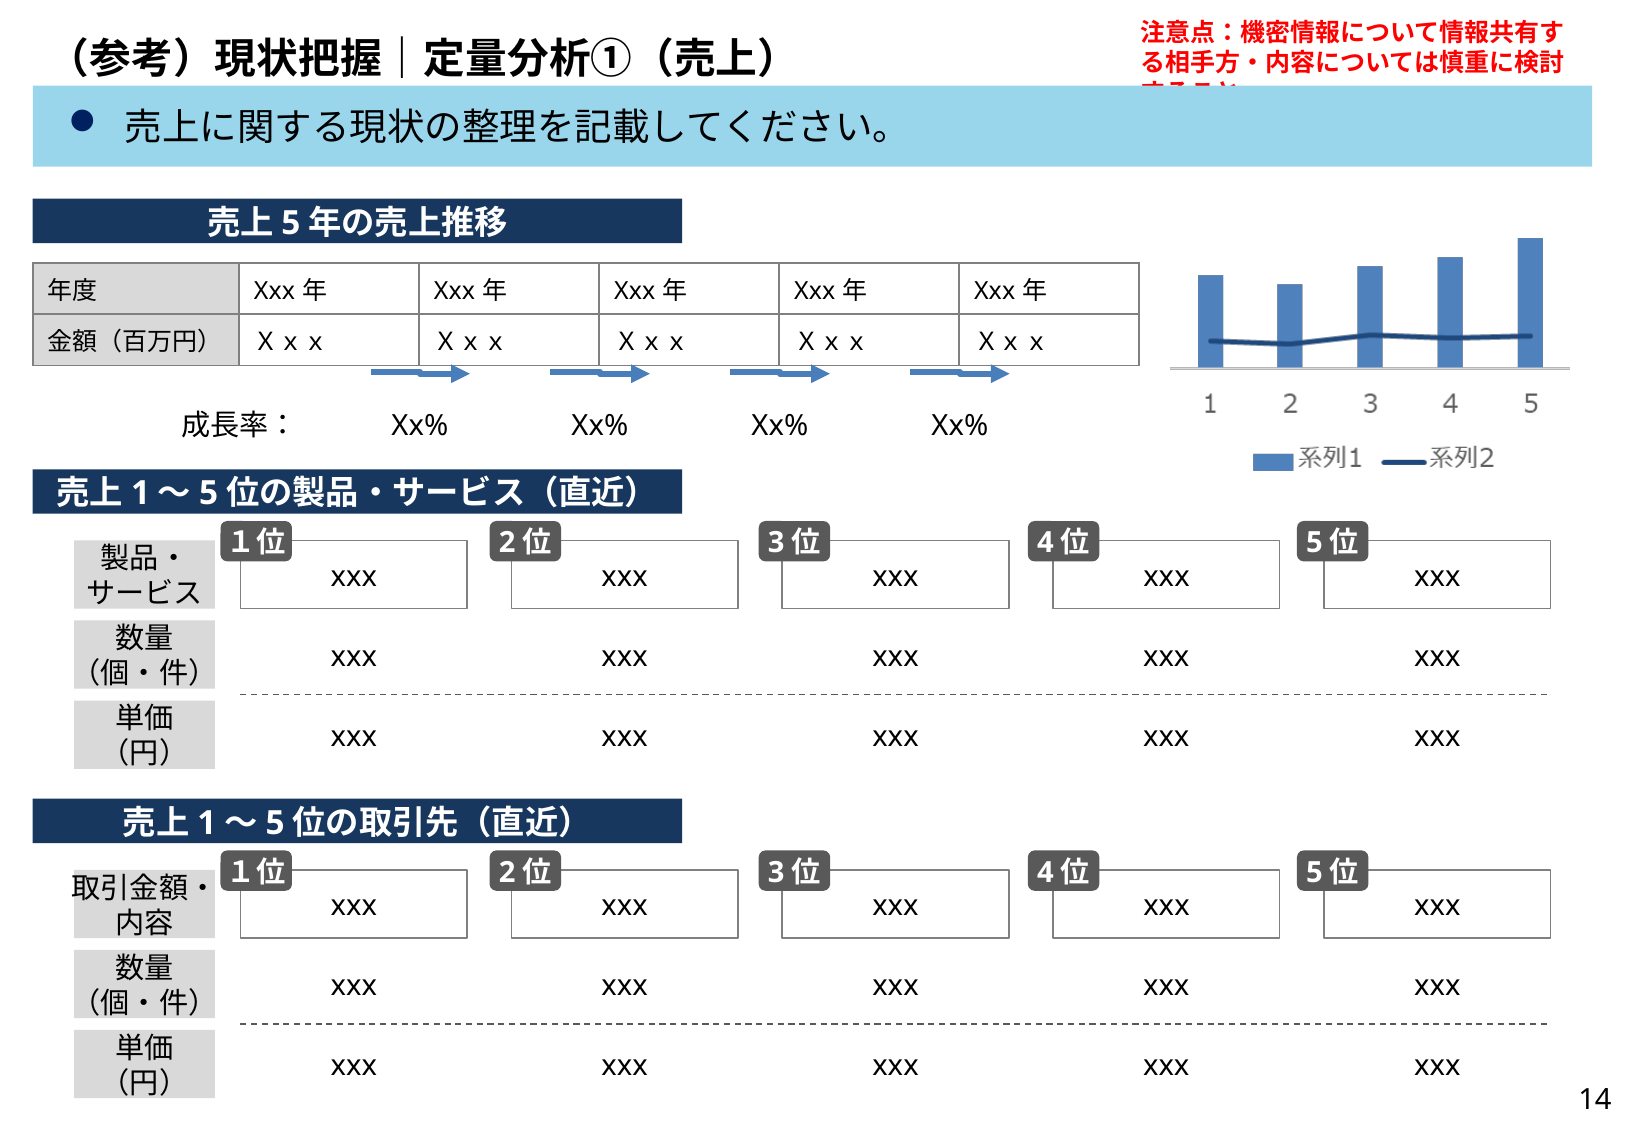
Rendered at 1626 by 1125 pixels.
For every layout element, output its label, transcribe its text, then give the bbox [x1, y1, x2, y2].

text_box xxx [1053, 949, 1280, 1019]
table_cell Ｘｘｘ [960, 315, 1138, 365]
table_header Xxx年 [240, 264, 418, 313]
text_box xxx [782, 1032, 1009, 1099]
text_box 5位 [1296, 850, 1369, 891]
picture [1146, 206, 1593, 501]
text_box xxx [240, 1031, 468, 1099]
table_header Xxx年 [600, 264, 778, 313]
text_box xxx [511, 949, 738, 1019]
table_cell Ｘｘｘ [600, 315, 778, 365]
text_box 売上1～5位の製品・サービス（直近） [32, 469, 683, 514]
text_box １位 [220, 850, 292, 891]
text_box 4位 [1027, 850, 1100, 891]
table_cell Ｘｘｘ [240, 315, 418, 365]
text_box 売上5年の売上推移 [32, 198, 683, 244]
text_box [73, 520, 1551, 769]
text_box xxx [240, 949, 468, 1019]
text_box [958, 323, 962, 423]
list 売上に関する現状の整理を記載してください。 [32, 90, 1593, 167]
text_box xxx [1323, 949, 1551, 1019]
text_box 単価 （円） [74, 1029, 215, 1099]
text_box xxx [782, 869, 1009, 938]
table_cell Ｘｘｘ [420, 315, 598, 365]
table_header Xxx年 [780, 264, 958, 313]
title （参考）現状把握｜定量分析①（売上） [32, 24, 1593, 90]
text_box xxx [1323, 1030, 1551, 1070]
text_box Xx% [871, 408, 1049, 440]
text_box xxx [782, 949, 1009, 1019]
text_box 成長率： [150, 408, 329, 440]
text_box 取引金額・ 内容 [74, 869, 215, 939]
table_header Xxx年 [420, 264, 598, 313]
table_header 年度 [34, 264, 238, 313]
table_cell Ｘｘｘ [780, 315, 958, 365]
table_cell 金額（百万円） [34, 315, 238, 365]
text_box xxx [1053, 1032, 1280, 1099]
text_box 2位 [489, 850, 562, 891]
table_header Xxx年 [960, 264, 1138, 313]
text_box xxx [511, 1032, 738, 1099]
text_box xxx [1053, 869, 1280, 938]
text_box Xx% [511, 408, 689, 440]
text_box Xx% [691, 408, 869, 440]
slide_number 14 [1247, 1070, 1625, 1125]
text_box 数量 （個・件） [74, 949, 215, 1019]
text_box xxx [240, 869, 468, 938]
text_box xxx [511, 869, 738, 938]
text_box Xx% [331, 408, 509, 440]
text_box xxx [1324, 869, 1551, 938]
text_box 3位 [758, 850, 831, 891]
text_box 売上1～5位の取引先（直近） [32, 798, 683, 844]
